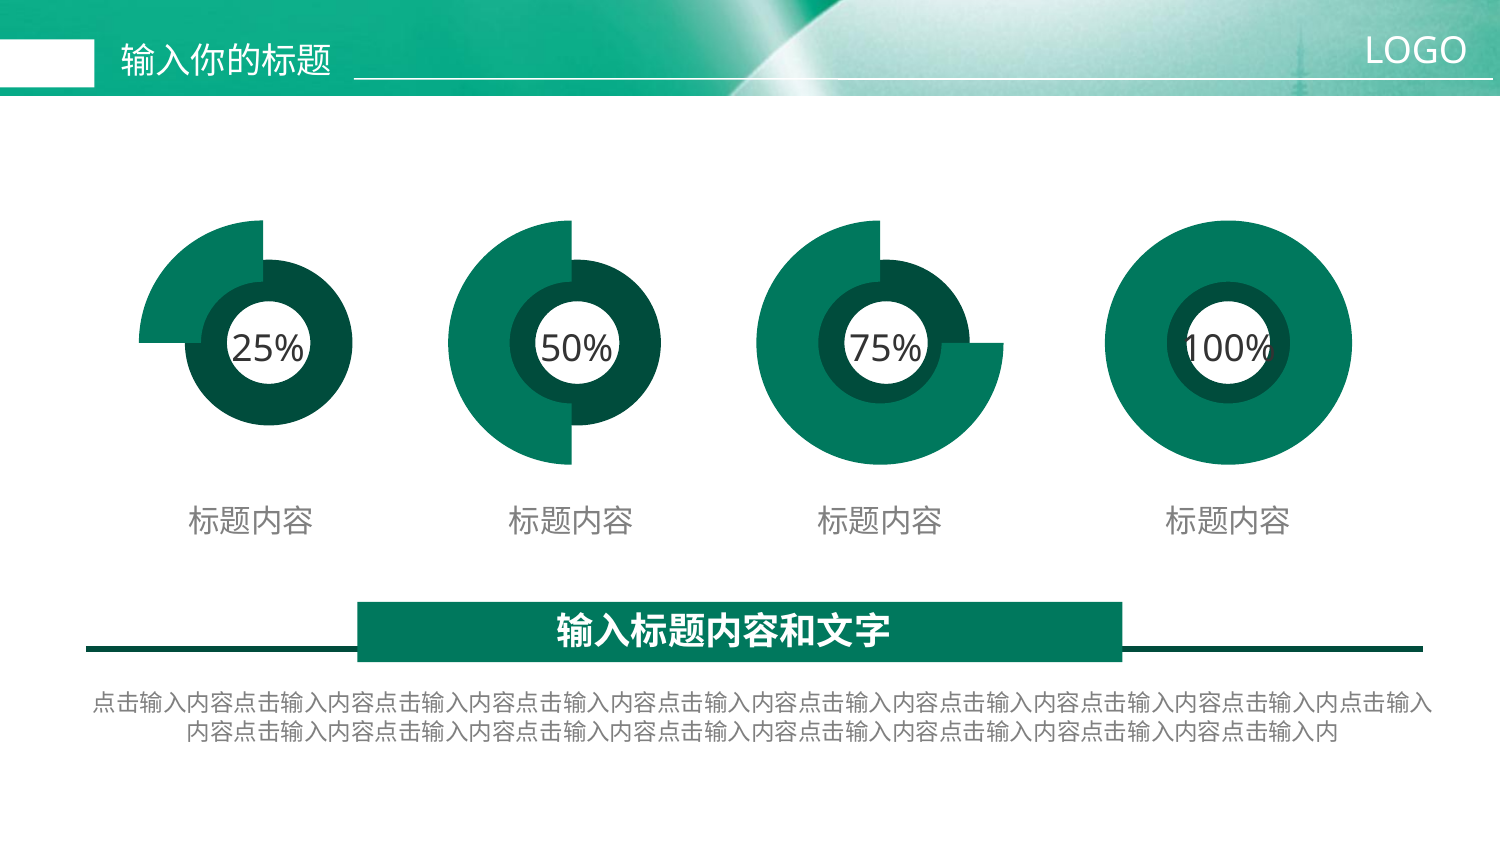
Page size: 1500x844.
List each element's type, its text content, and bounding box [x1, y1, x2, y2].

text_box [756, 220, 1004, 465]
text_box 标题内容 [806, 495, 954, 544]
text_box 标题内容 [1154, 495, 1303, 544]
text_box 点击输入内容点击输入内容点击输入内容点击输入内容点击输入内容点击输入内容点击输入内容点击输入内容点击输入内点击输入内容点击输入内容点击输入内容点击输入内容点击输入内容点击输入内容点击输入内容点击输入内容点击输入内 [75, 682, 1450, 751]
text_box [447, 220, 661, 465]
text_box 标题内容 [177, 495, 326, 544]
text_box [138, 220, 353, 426]
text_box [85, 601, 1424, 663]
text_box 标题内容 [497, 495, 646, 544]
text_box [1104, 220, 1353, 465]
picture [0, 0, 1500, 96]
